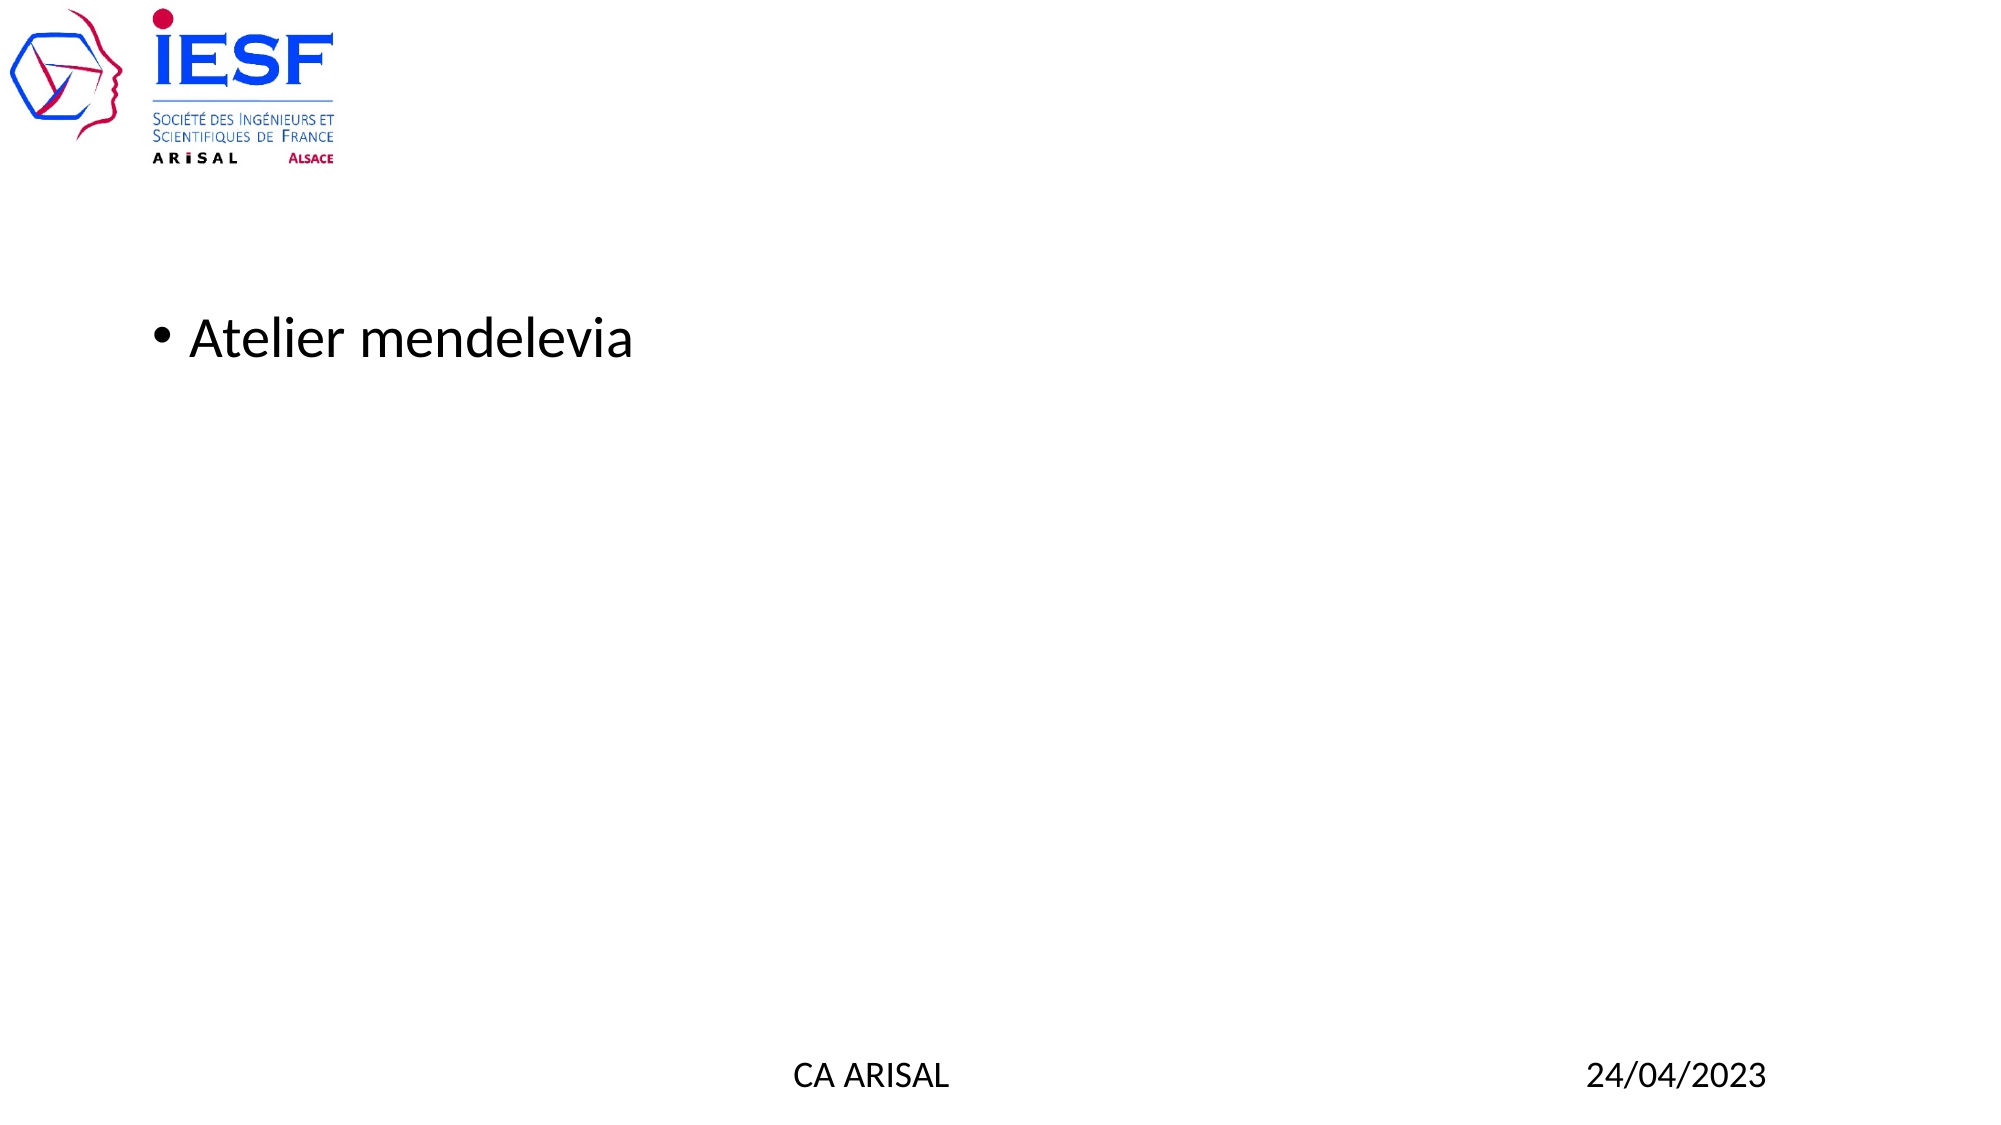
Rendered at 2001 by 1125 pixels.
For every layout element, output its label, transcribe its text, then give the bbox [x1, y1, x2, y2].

picture [0, 0, 343, 172]
list Atelier mendelevia [137, 299, 1863, 1014]
